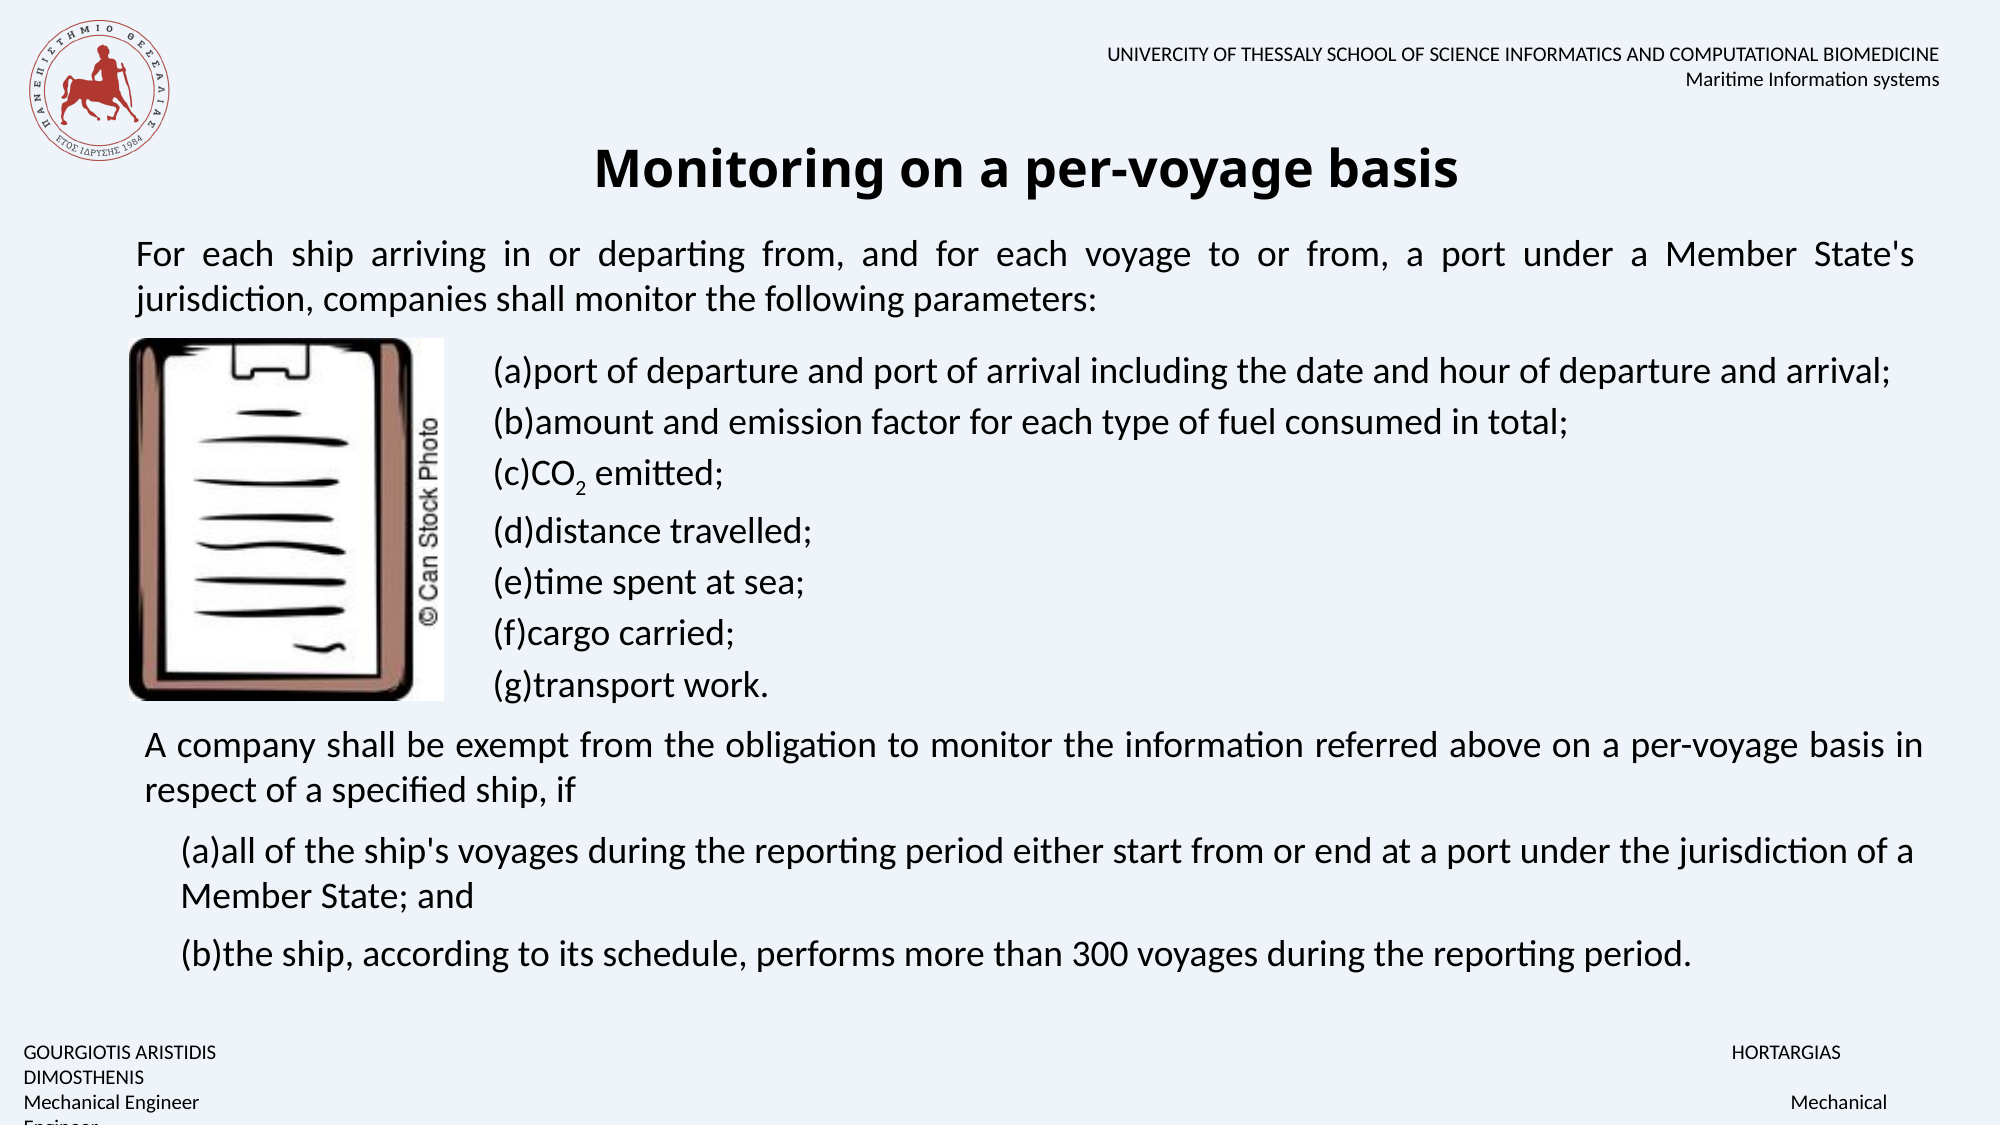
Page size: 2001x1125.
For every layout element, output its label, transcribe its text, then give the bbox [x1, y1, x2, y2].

text_box (a)port of departure and port of arrival including the date and hour of departure and arrival; (b)amount and emission factor for each type of fuel consumed in total; (c)CO2 emitted; (d)distance travelled; (e)time spent at sea; (f)cargo carried; (g)transport work. [477, 338, 1932, 712]
text_box For each ship arriving in or departing from, and for each voyage to or from, a port under a Member State's jurisdiction, companies shall monitor the following parameters: [121, 221, 1932, 327]
text_box UNIVERCITY OF THESSALY SCHOOL OF SCIENCE INFORMATICS AND COMPUTATIONAL BIOMEDICINE Maritime Information systems [229, 32, 1955, 98]
text_box Monitoring on a per-voyage basis [165, 135, 1888, 207]
text_box GOURGIOTIS ARISTIDIS HORTARGIAS DIMOSTHENIS Mechanical Engineer Mechanical Engineer [8, 1030, 1984, 1125]
text_box (a)all of the ship's voyages during the reporting period either start from or end at a port under the jurisdiction of a Member State; and (b)the ship, according to its schedule, performs more than 300 voyages during the reporting period. [165, 818, 1932, 982]
picture [27, 20, 172, 162]
text_box A company shall be exempt from the obligation to monitor the information referred above on a per-voyage basis in respect of a specified ship, if [129, 712, 1941, 818]
picture [129, 338, 444, 701]
